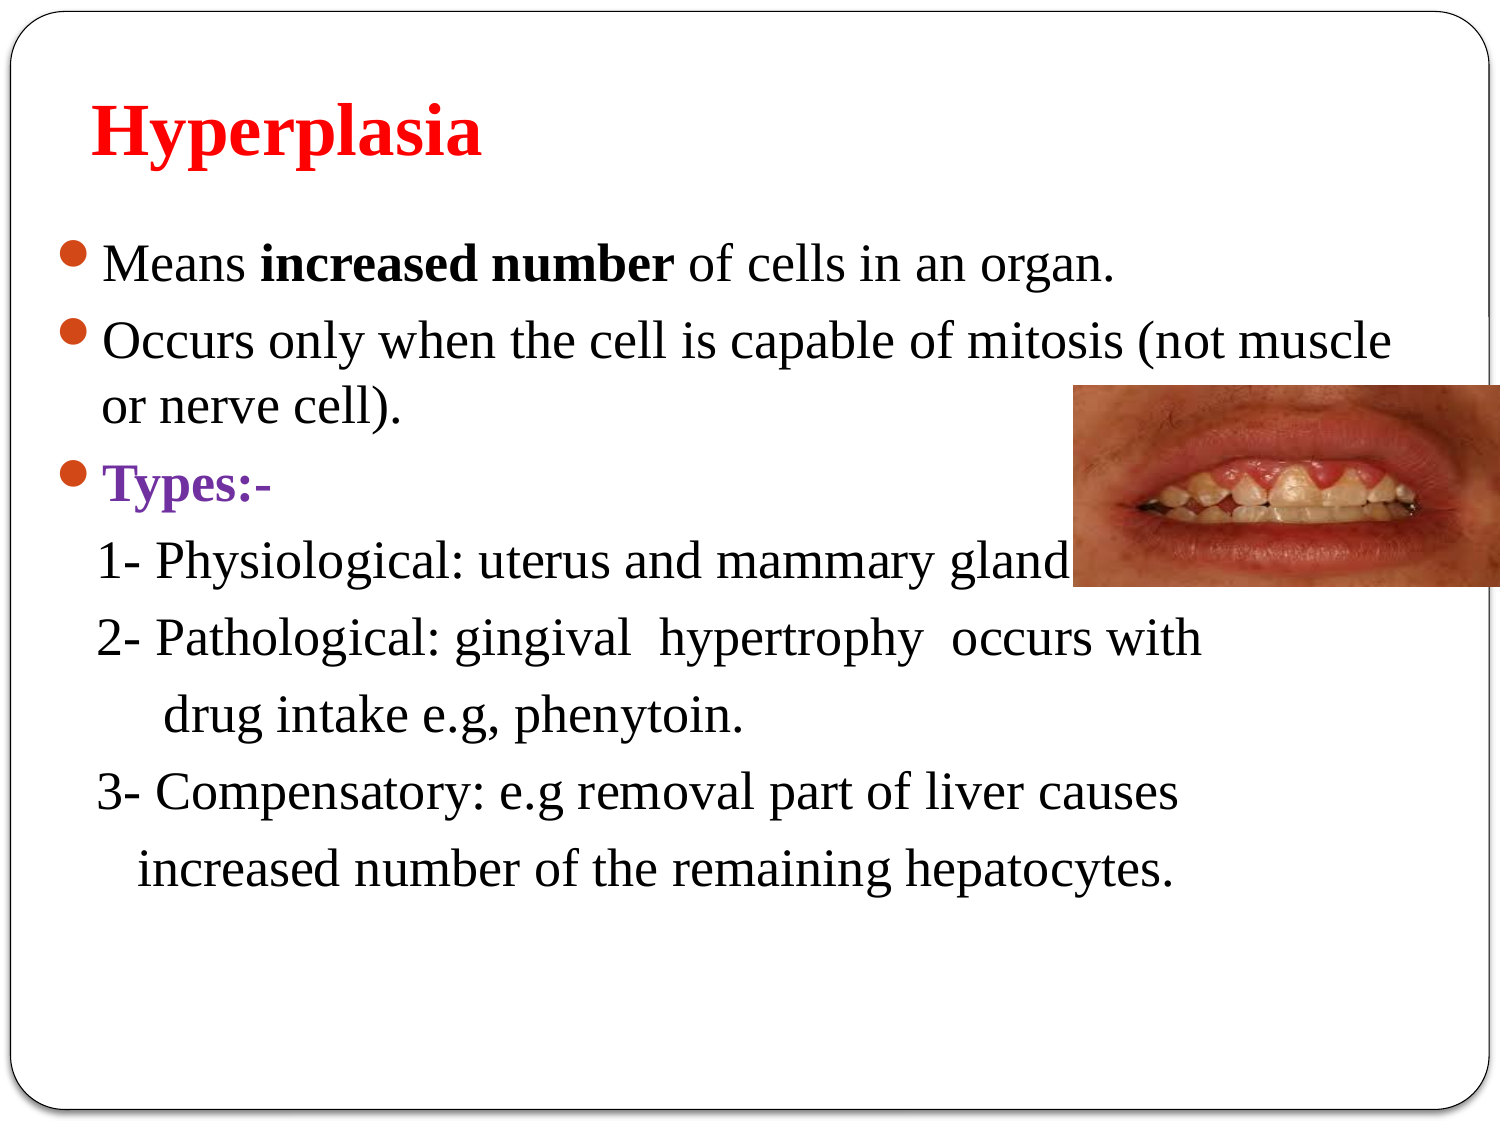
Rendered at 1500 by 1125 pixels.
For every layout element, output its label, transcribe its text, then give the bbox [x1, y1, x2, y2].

list Means increased number of cells in an organ. Occurs only when the cell is capable of mitosis (not muscle or nerve cell). Types:- 1- Physiological: uterus and mammary gland. 2- Pathological: gingival hypertrophy occurs with drug intake e.g, phenytoin. 3- Compensatory: e.g removal part of liver causes increased number of the remaining hepatocytes. [41, 219, 1437, 1033]
title Hyperplasia [76, 42, 1427, 186]
picture [1073, 385, 1500, 587]
